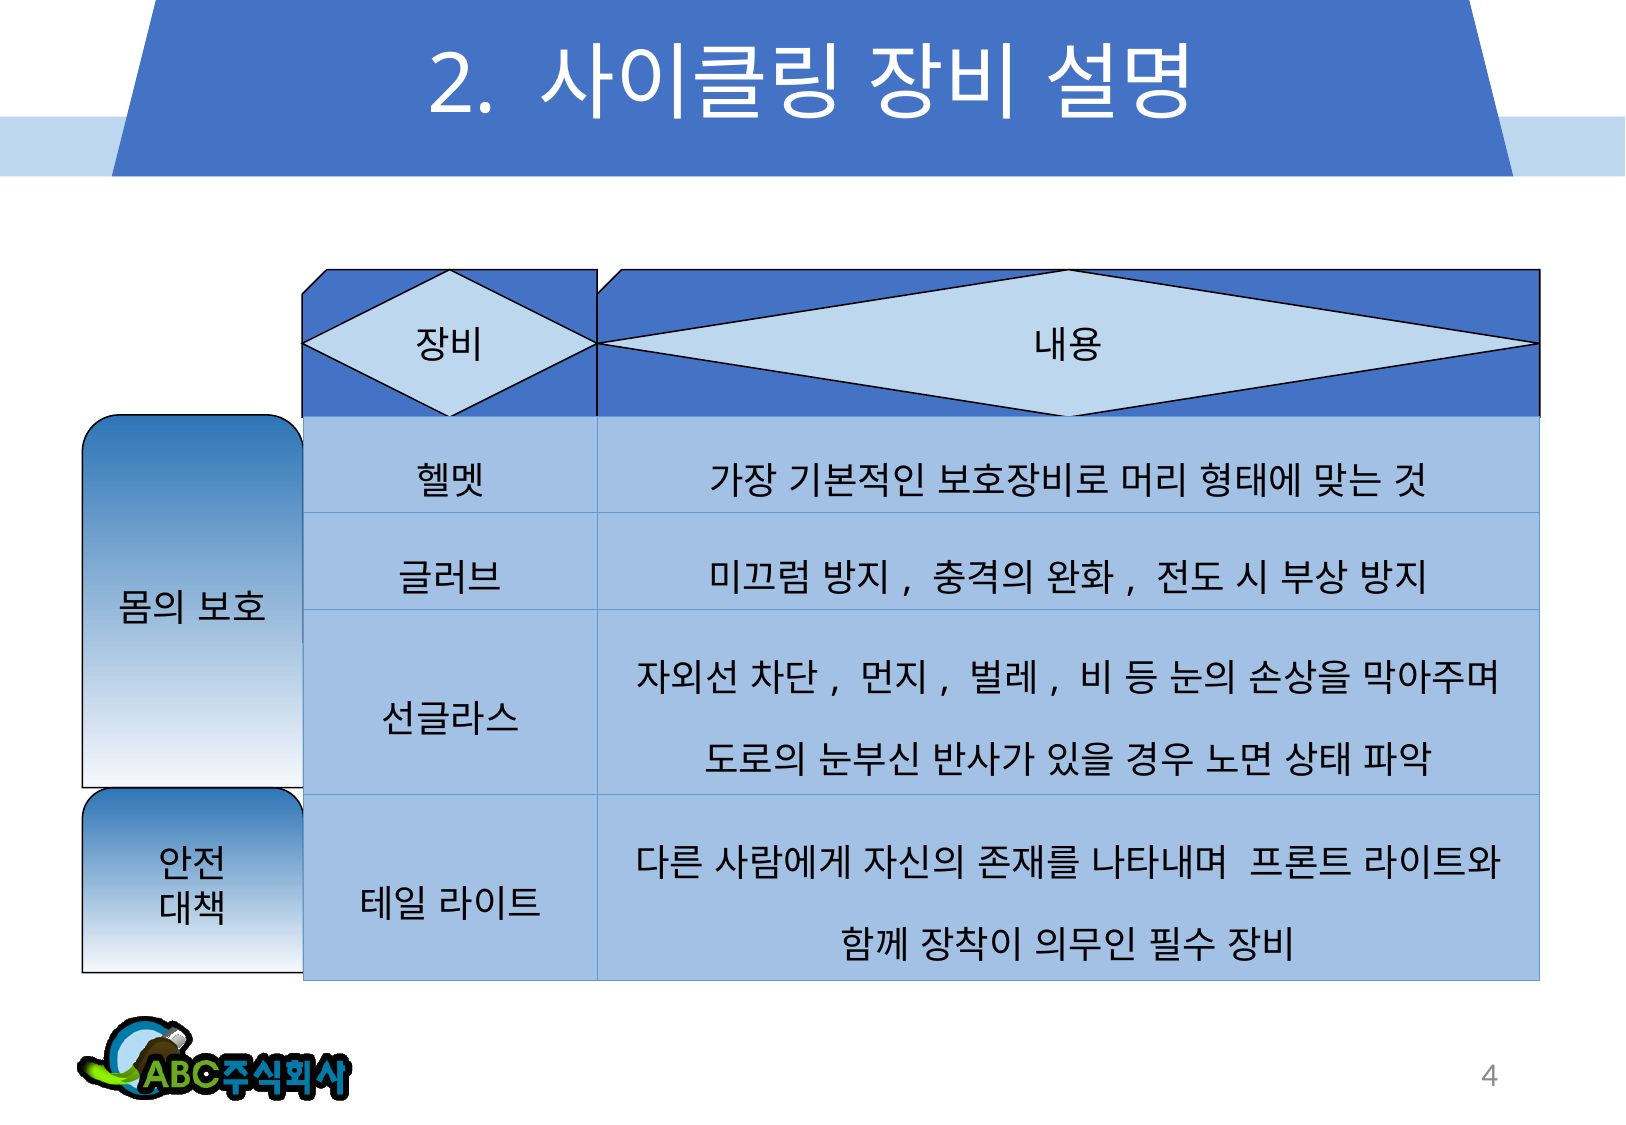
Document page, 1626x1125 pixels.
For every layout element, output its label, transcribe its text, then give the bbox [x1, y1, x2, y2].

table_cell 미끄럼 방지, 충격의 완화, 전도 시 부상 방지 [598, 513, 1539, 609]
text_box 몸의 보호 [81, 413, 303, 789]
table_cell 테일 라이트 [304, 795, 597, 980]
text_box 장비 [299, 268, 596, 416]
text_box [596, 268, 1065, 416]
table_header 헬멧 [304, 417, 597, 512]
table_cell 글러브 [304, 513, 597, 609]
text_box [301, 268, 448, 342]
text_box 내용 [597, 268, 1540, 416]
text_box [451, 268, 599, 341]
text_box [457, 346, 596, 416]
table_cell 자외선 차단, 먼지, 벌레, 비 등 눈의 손상을 막아주며 도로의 눈부신 반사가 있을 경우 노면 상태 파악 [598, 610, 1539, 794]
text_box 안전 대책 [81, 786, 303, 974]
table_header 가장 기본적인 보호장비로 머리 형태에 맞는 것 [598, 417, 1539, 512]
picture [64, 1006, 360, 1107]
table_cell 다른 사람에게 자신의 존재를 나타내며 프론트 라이트와 함께 장착이 의무인 필수 장비 [598, 795, 1539, 980]
slide_number 4 [1147, 1042, 1514, 1103]
text_box [301, 345, 442, 419]
title 2. 사이클링 장비 설명 [0, 0, 1625, 174]
text_box [1072, 268, 1541, 419]
table_cell 선글라스 [304, 610, 597, 794]
